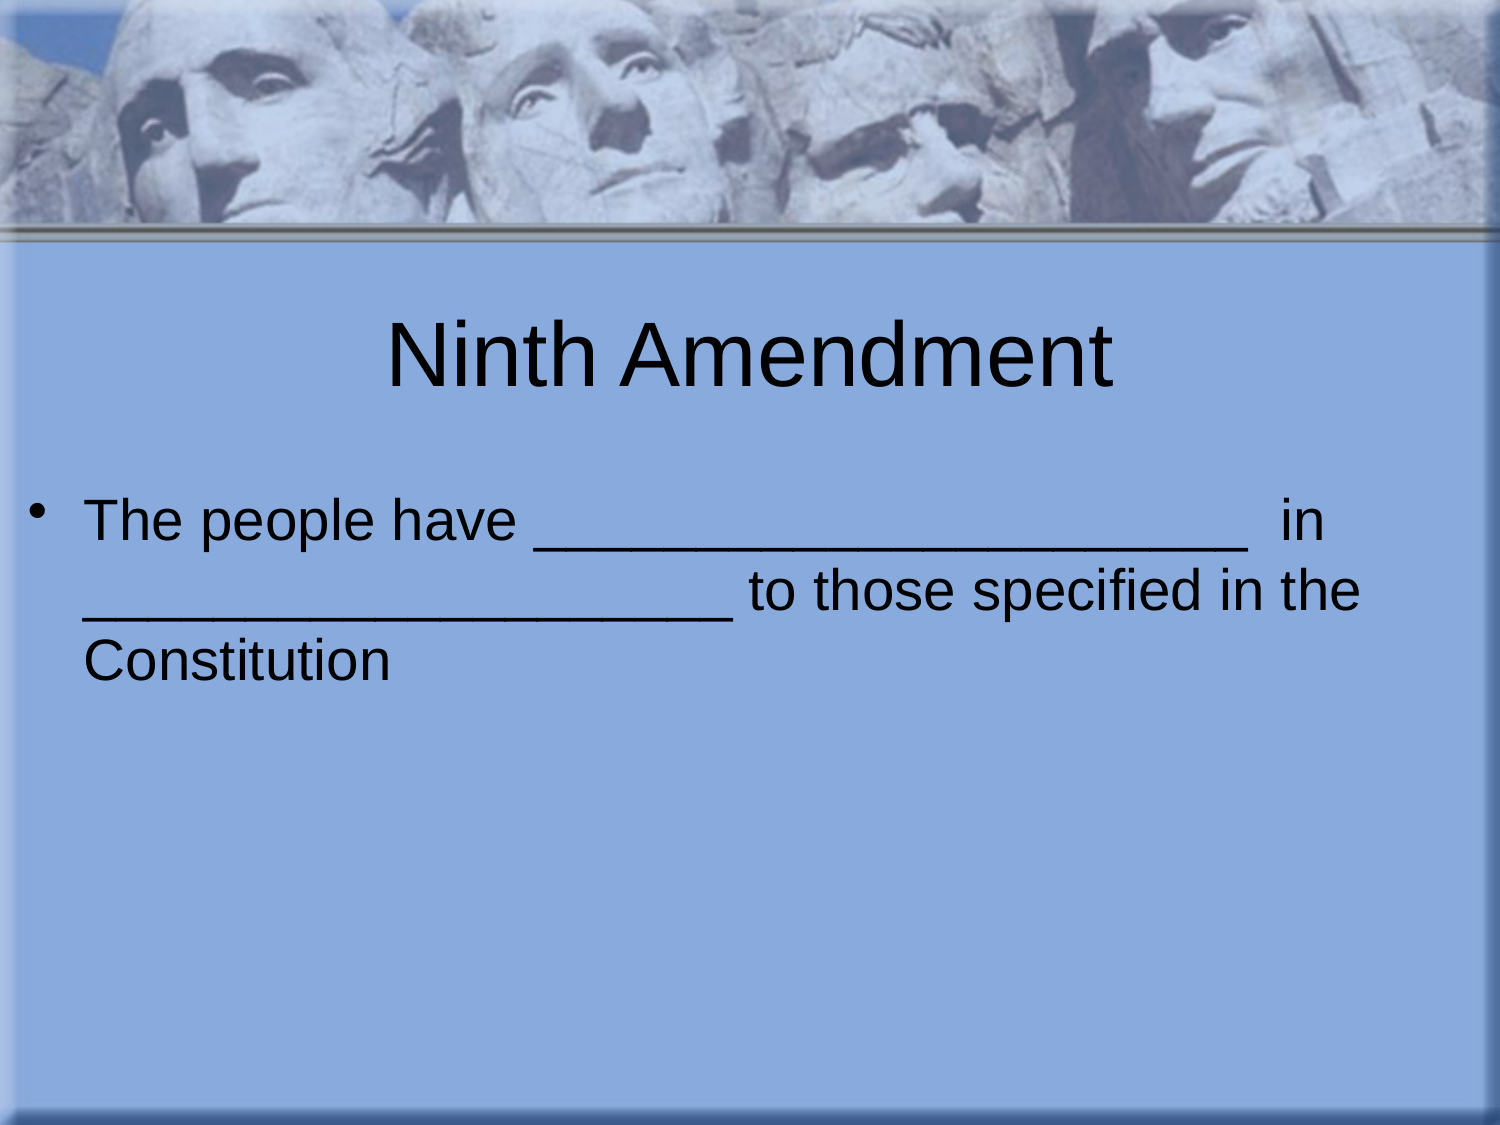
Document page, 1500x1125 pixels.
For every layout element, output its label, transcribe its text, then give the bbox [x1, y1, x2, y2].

list The people have ______________________ in ____________________ to those specified in the Constitution [12, 474, 1476, 726]
picture [0, 0, 1500, 1125]
title Ninth Amendment [112, 262, 1388, 438]
